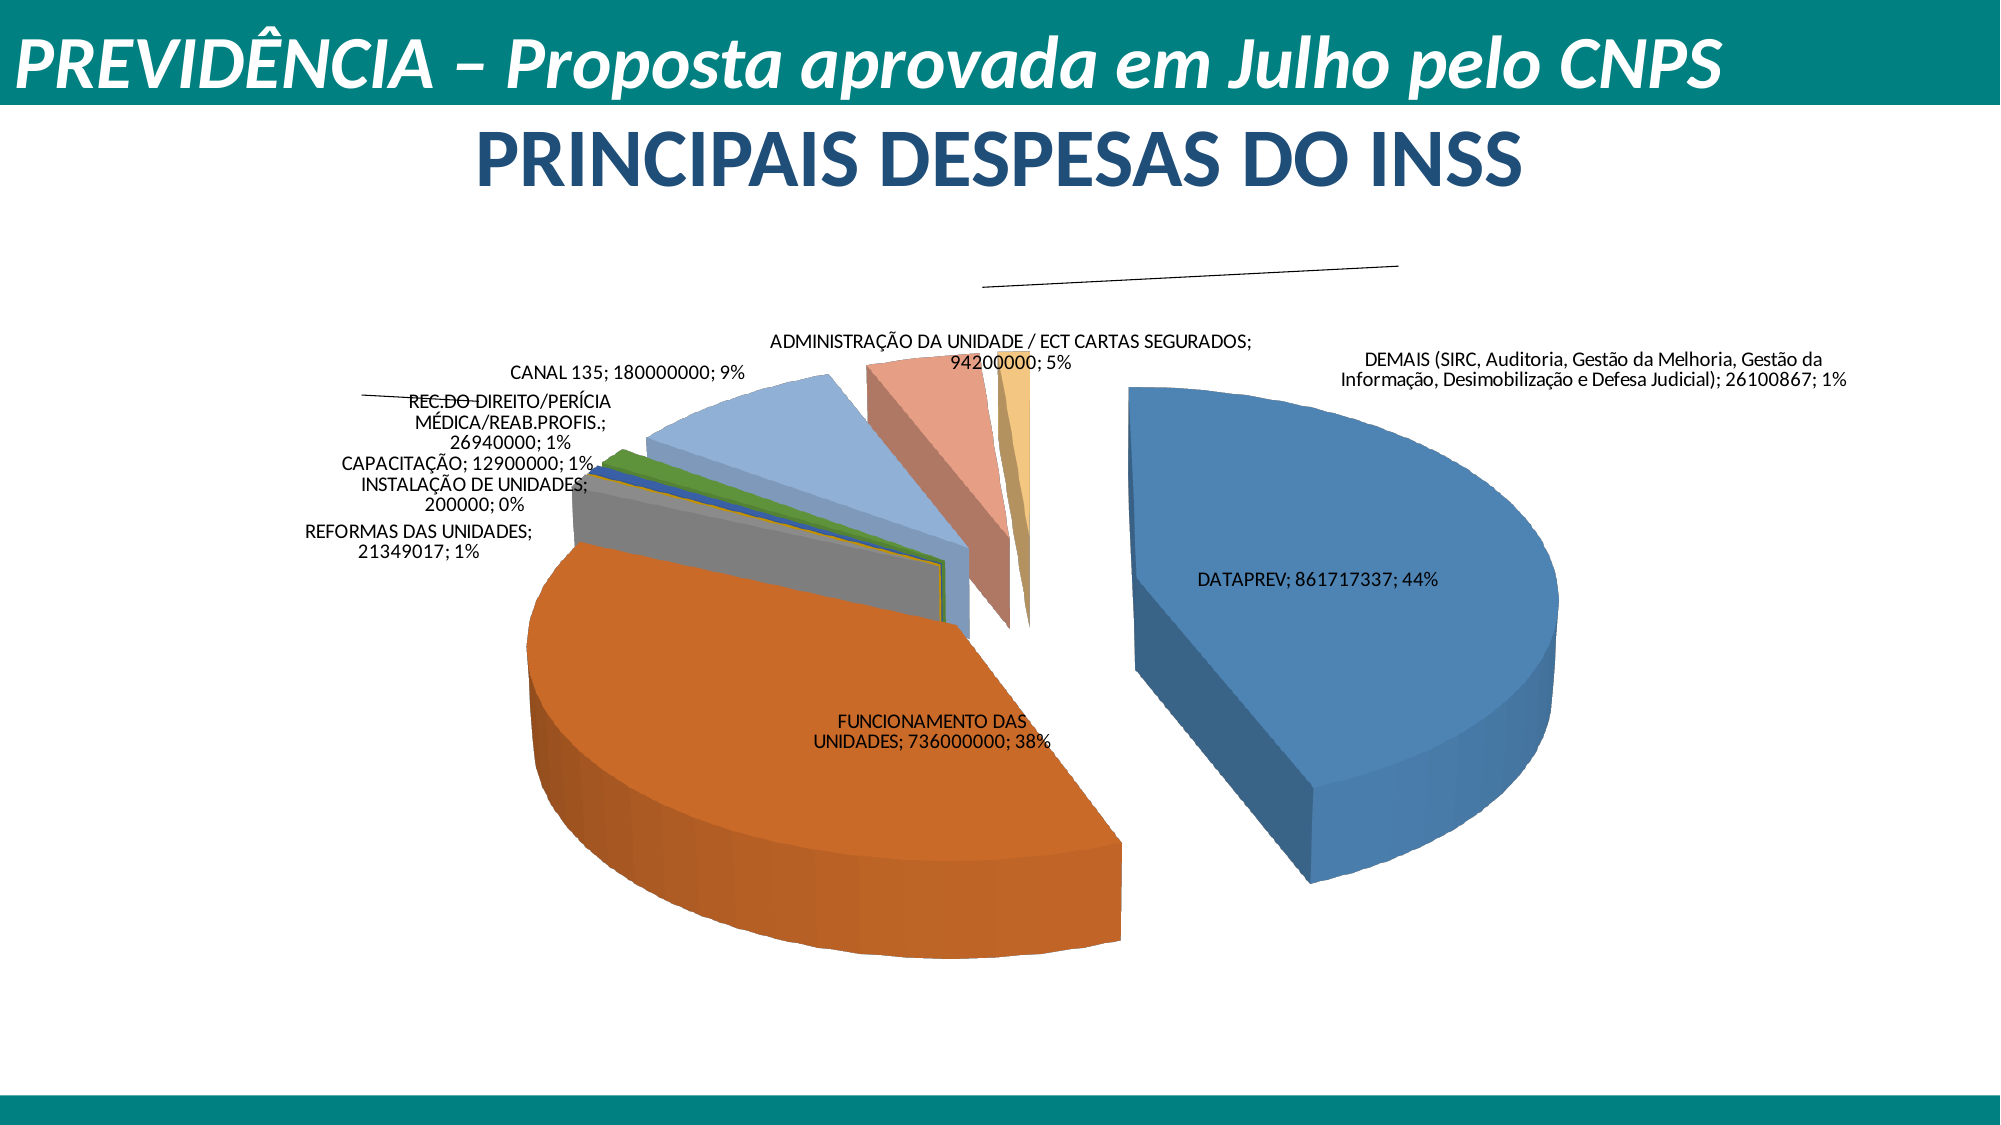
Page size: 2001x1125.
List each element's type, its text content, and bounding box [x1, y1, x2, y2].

text_box PRINCIPAIS DESPESAS DO INSS [140, 112, 1860, 193]
chart [116, 193, 1860, 1096]
text_box [0, 1095, 2000, 1125]
text_box PREVIDÊNCIA – Proposta aprovada em Julho pelo CNPS [0, 0, 2000, 105]
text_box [982, 266, 1399, 288]
